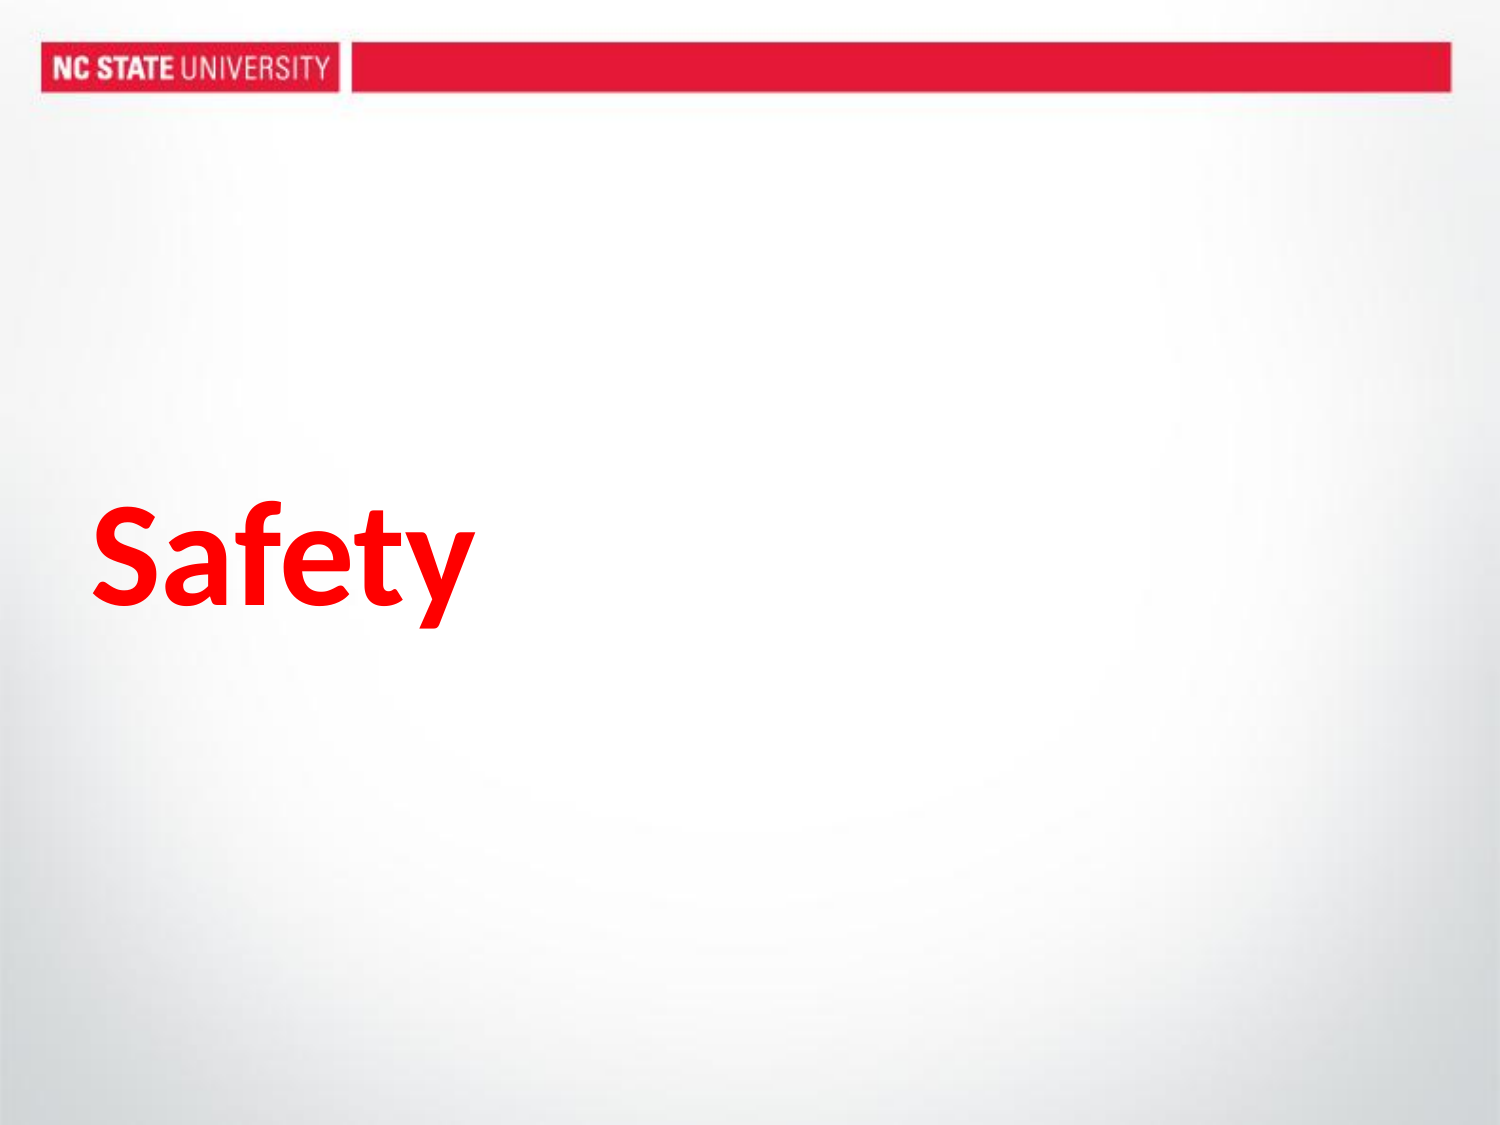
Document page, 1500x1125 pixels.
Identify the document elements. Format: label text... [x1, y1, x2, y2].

title Safety [75, 425, 1350, 667]
picture [0, 0, 1500, 1125]
